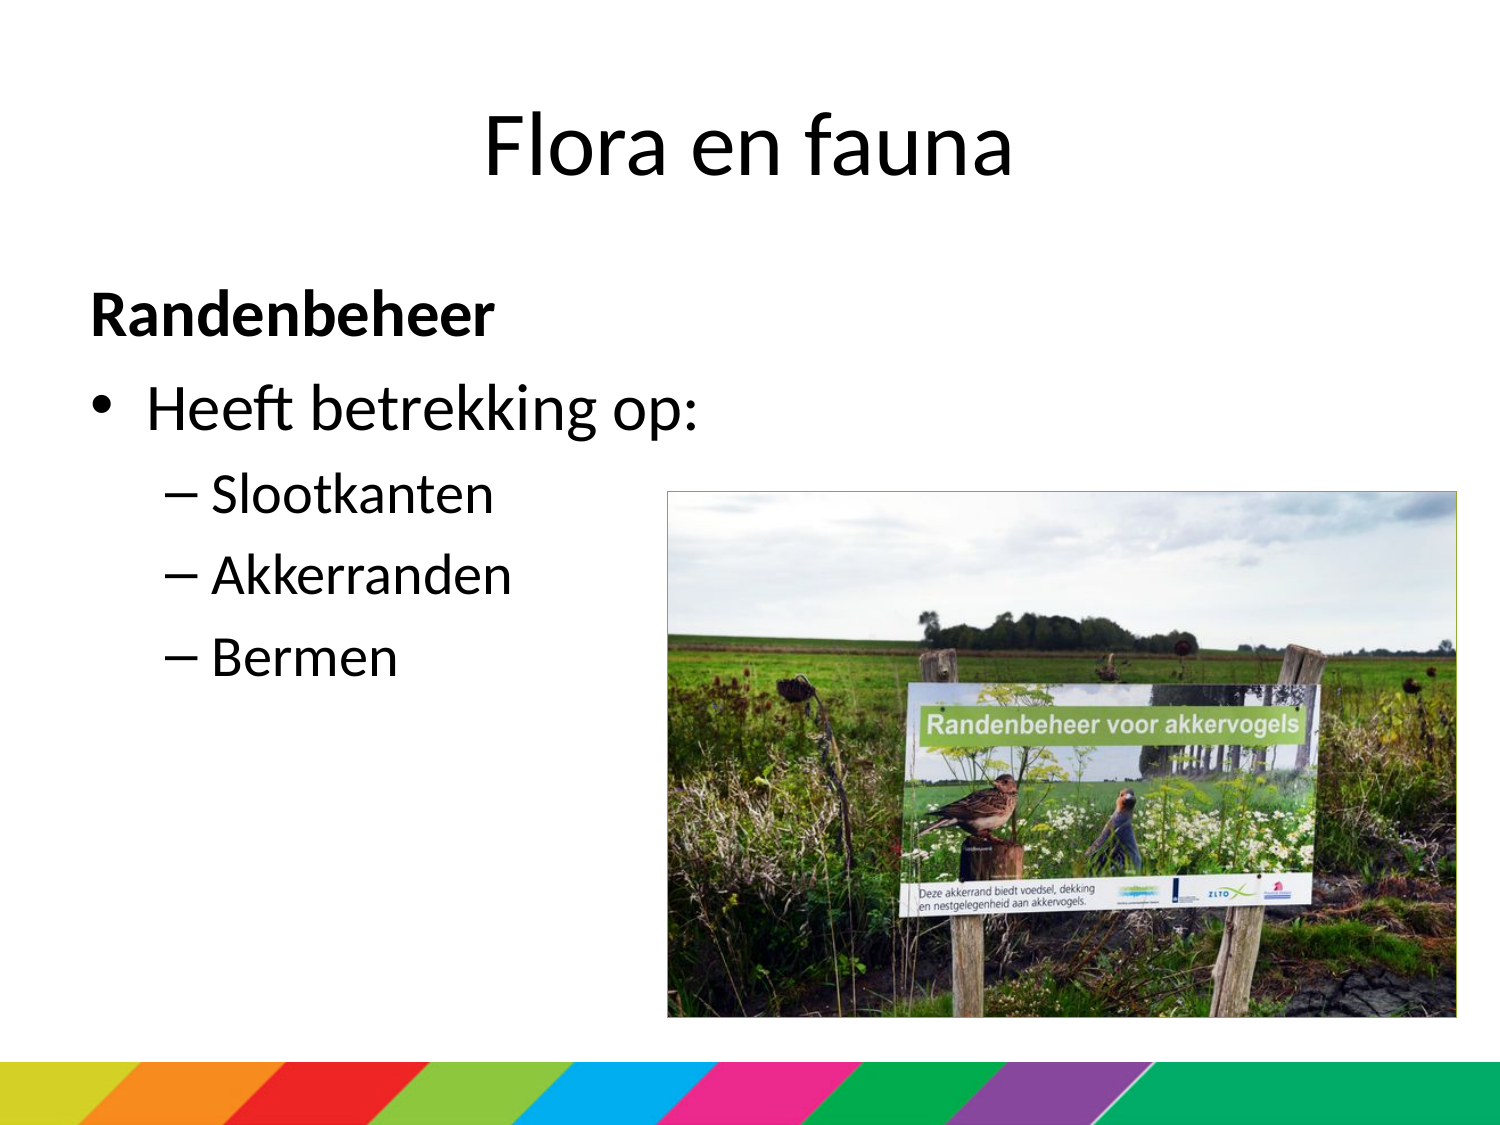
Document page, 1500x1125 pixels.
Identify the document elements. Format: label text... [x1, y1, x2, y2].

picture [656, 1062, 1500, 1125]
title Flora en fauna [75, 45, 1425, 233]
picture [667, 491, 1457, 1019]
list Randenbeheer Heeft betrekking op: Slootkanten Akkerranden Bermen [75, 262, 1425, 1005]
picture [0, 1062, 574, 1125]
